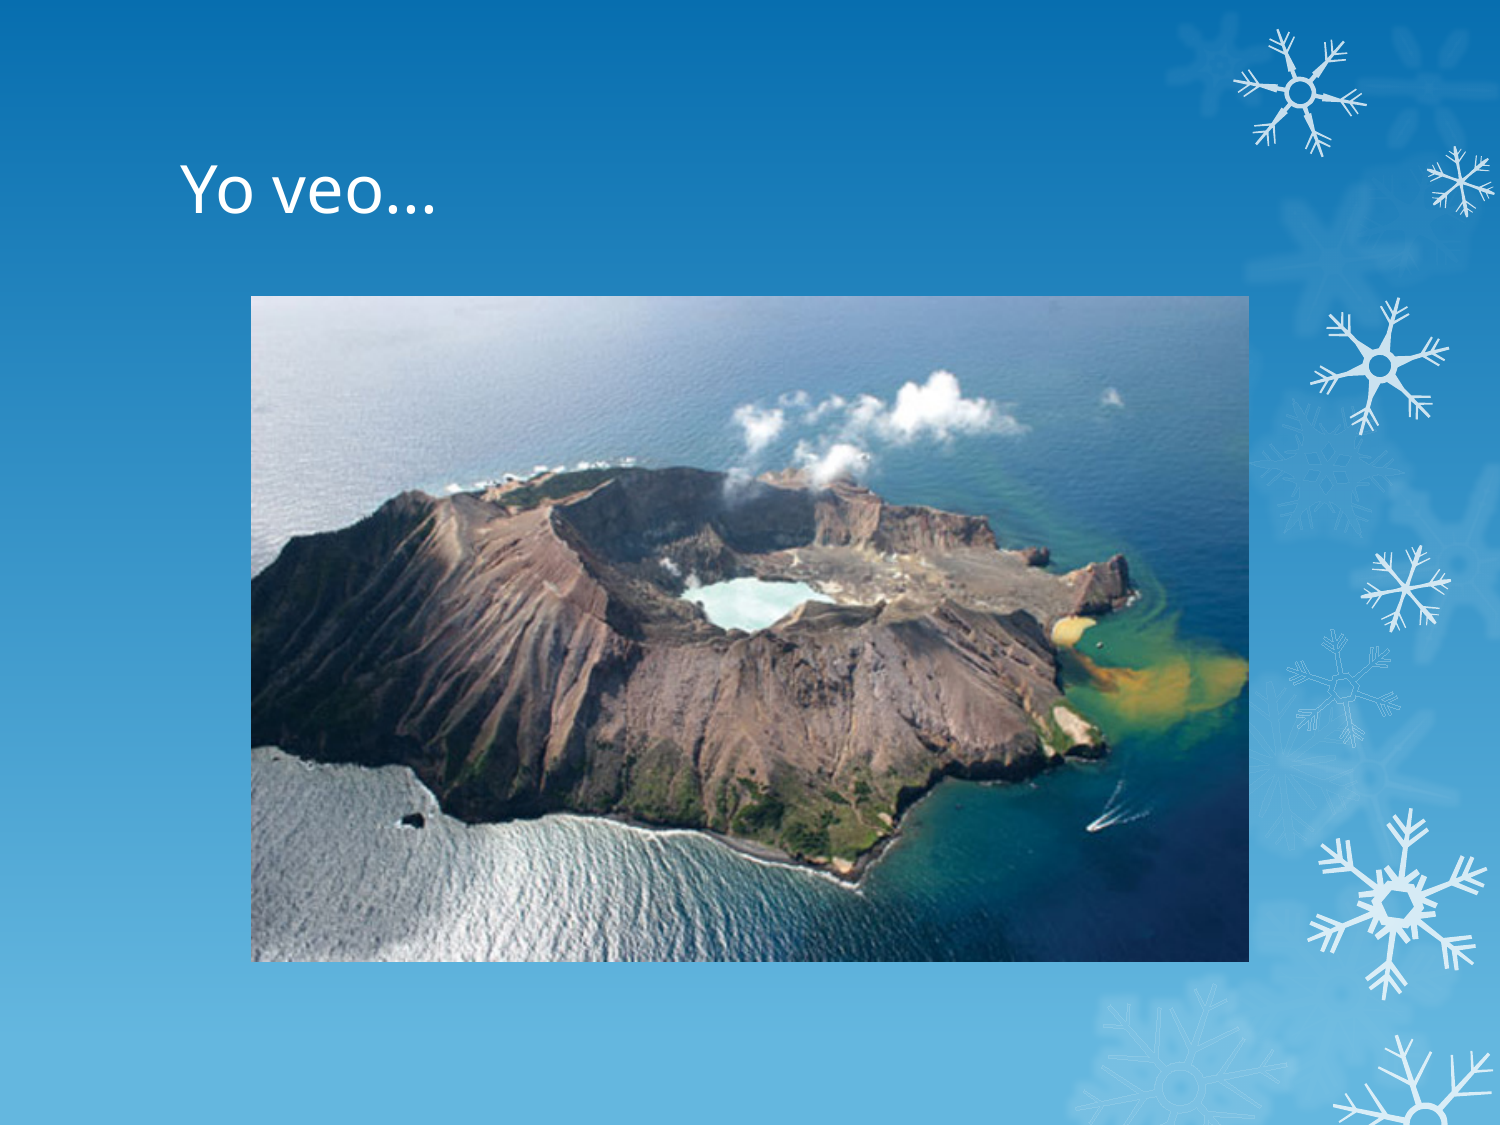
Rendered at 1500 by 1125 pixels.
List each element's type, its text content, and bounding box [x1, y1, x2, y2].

title Yo veo... [165, 110, 1335, 263]
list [250, 295, 1250, 962]
